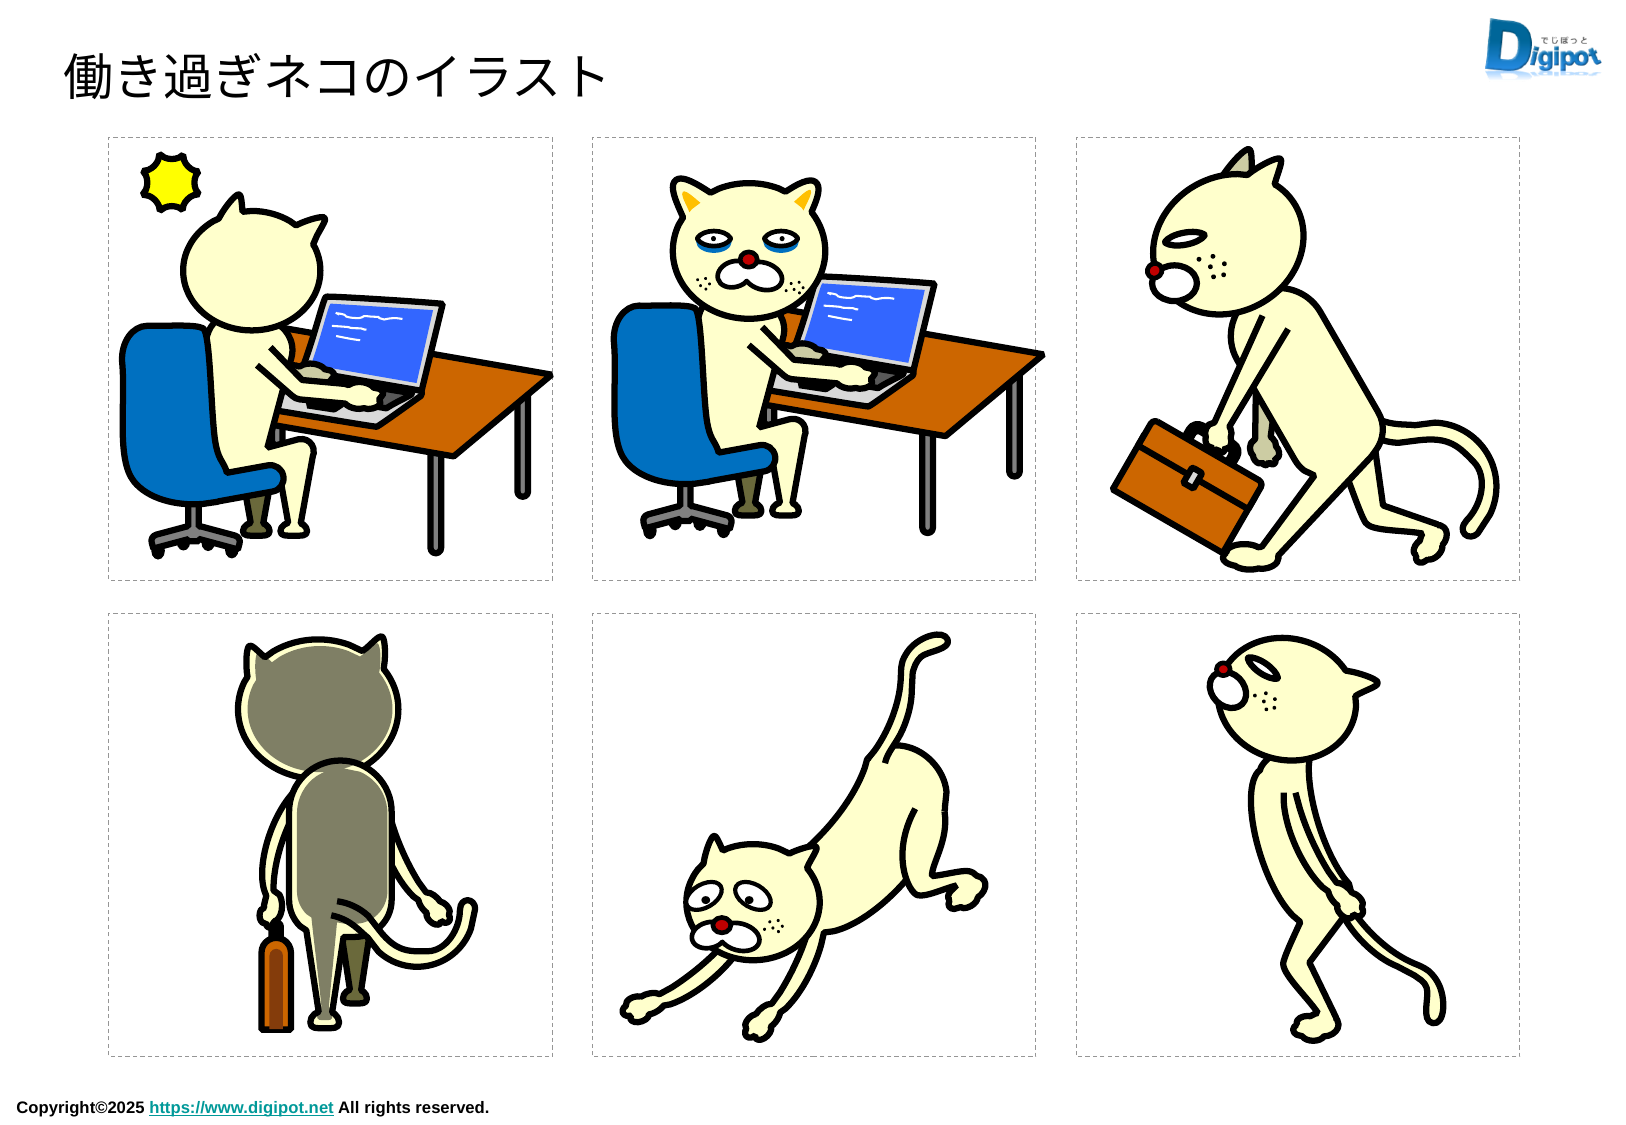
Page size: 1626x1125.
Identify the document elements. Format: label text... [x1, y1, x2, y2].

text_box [1128, 147, 1478, 554]
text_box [1211, 640, 1411, 1040]
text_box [612, 625, 991, 1004]
text_box 働き過ぎネコのイラスト [49, 38, 627, 113]
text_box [237, 636, 476, 1030]
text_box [606, 178, 1039, 540]
picture [1485, 18, 1602, 82]
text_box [114, 153, 547, 560]
